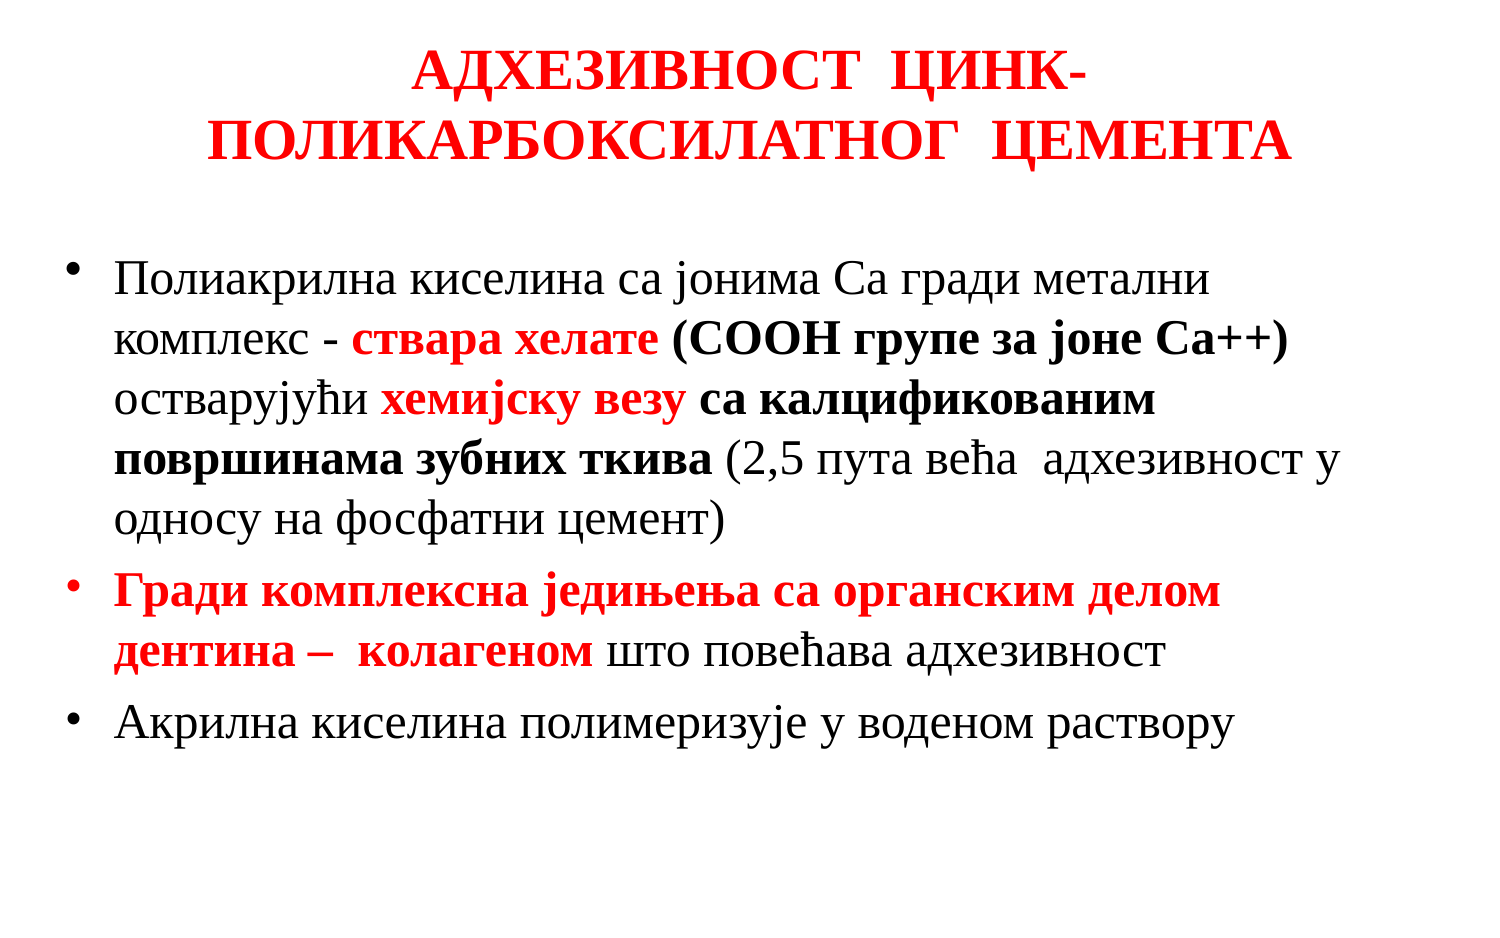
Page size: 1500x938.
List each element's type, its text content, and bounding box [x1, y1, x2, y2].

text_box Полиакрилна киселина са јонима Ca гради метални комплекс - ствара хелате (COOH групе за јоне Ca++) остварујући хемијску везу са калцификованим површинама зубних ткива (2,5 пута већа адхезивност у односу на фосфатни цемент) Гради комплексна једињења са органским делом дентина – колагеном што повећава адхезивност Акрилна киселина полимеризује у воденом раствору [62, 244, 1369, 749]
title АДХЕЗИВНОСТ ЦИНК- ПОЛИКАРБОКСИЛАТНОГ ЦЕМЕНТА [12, 4, 1488, 189]
